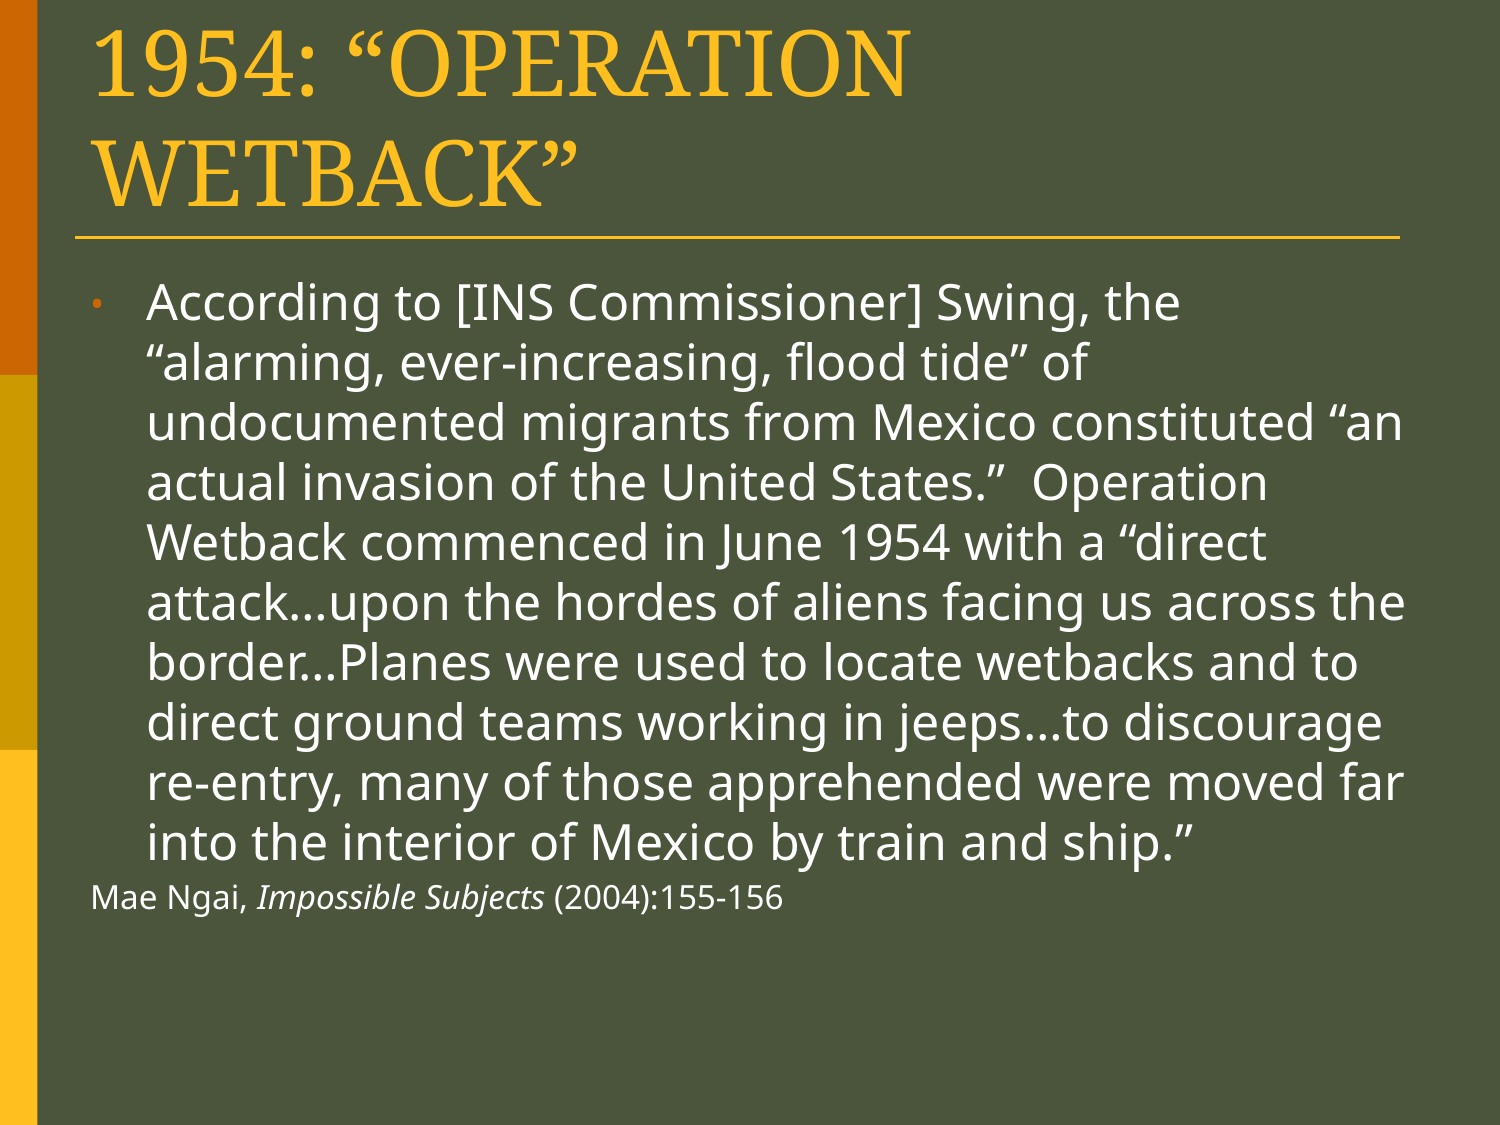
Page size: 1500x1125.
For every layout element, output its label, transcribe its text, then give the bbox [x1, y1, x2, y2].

title 1954: “OPERATION WETBACK” [75, 45, 1425, 233]
list According to [INS Commissioner] Swing, the “alarming, ever-increasing, flood tide” of undocumented migrants from Mexico constituted “an actual invasion of the United States.” Operation Wetback commenced in June 1954 with a “direct attack…upon the hordes of aliens facing us across the border…Planes were used to locate wetbacks and to direct ground teams working in jeeps…to discourage re-entry, many of those apprehended were moved far into the interior of Mexico by train and ship.” Mae Ngai, Impossible Subjects (2004):155-156 [75, 262, 1425, 1006]
